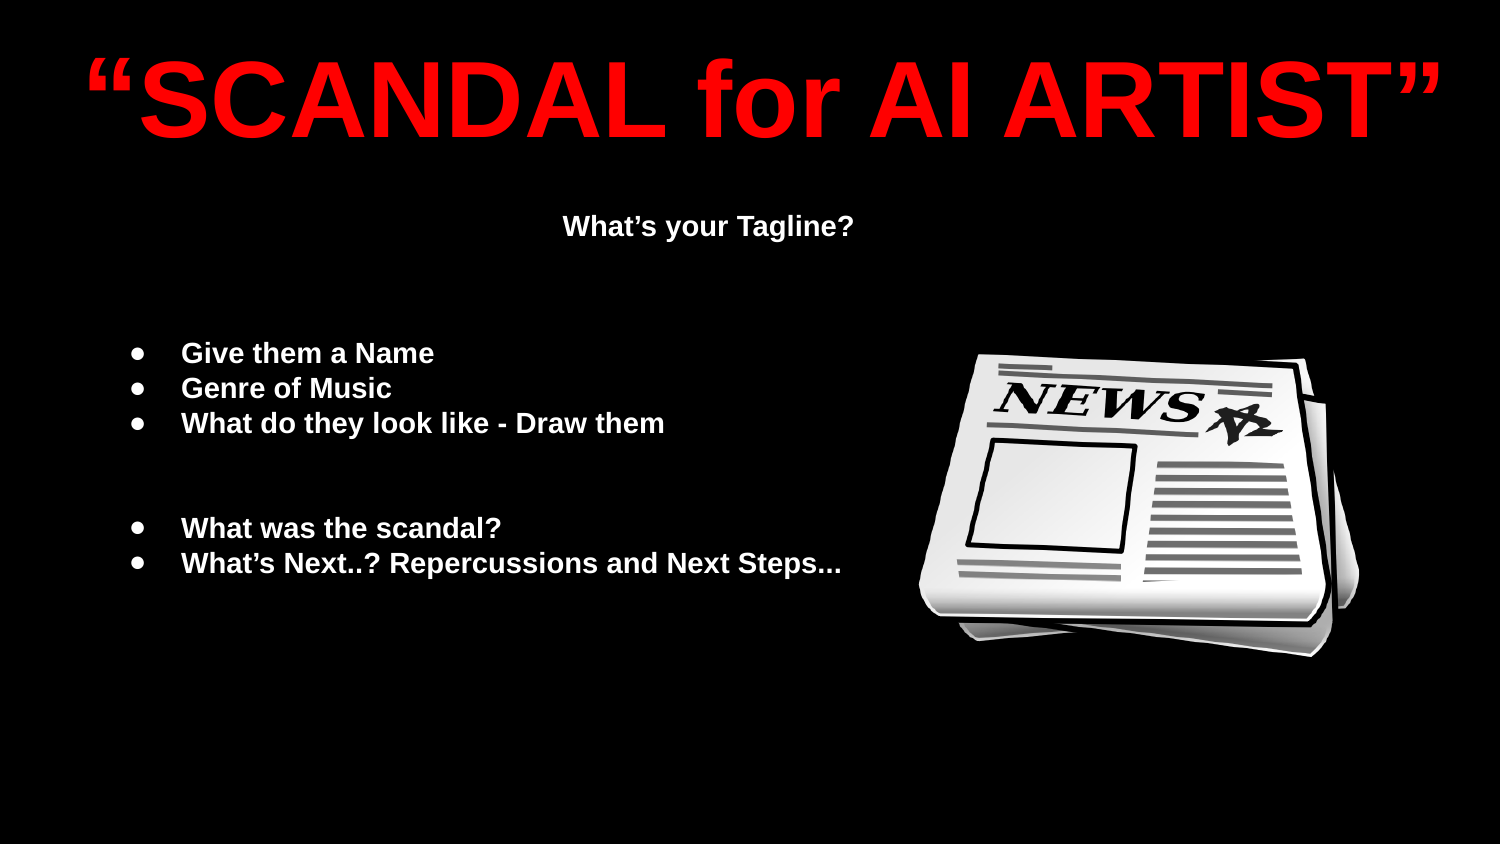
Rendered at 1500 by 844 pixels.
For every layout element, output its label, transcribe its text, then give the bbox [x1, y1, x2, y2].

text_box Give them a Name Genre of Music What do they look like - Draw them What was the scandal? What’s Next..? Repercussions and Next Steps... [91, 319, 872, 595]
text_box What’s your Tagline? [547, 192, 1500, 258]
picture [877, 252, 1375, 750]
title “SCANDAL for AI ARTIST” [70, 19, 1471, 183]
